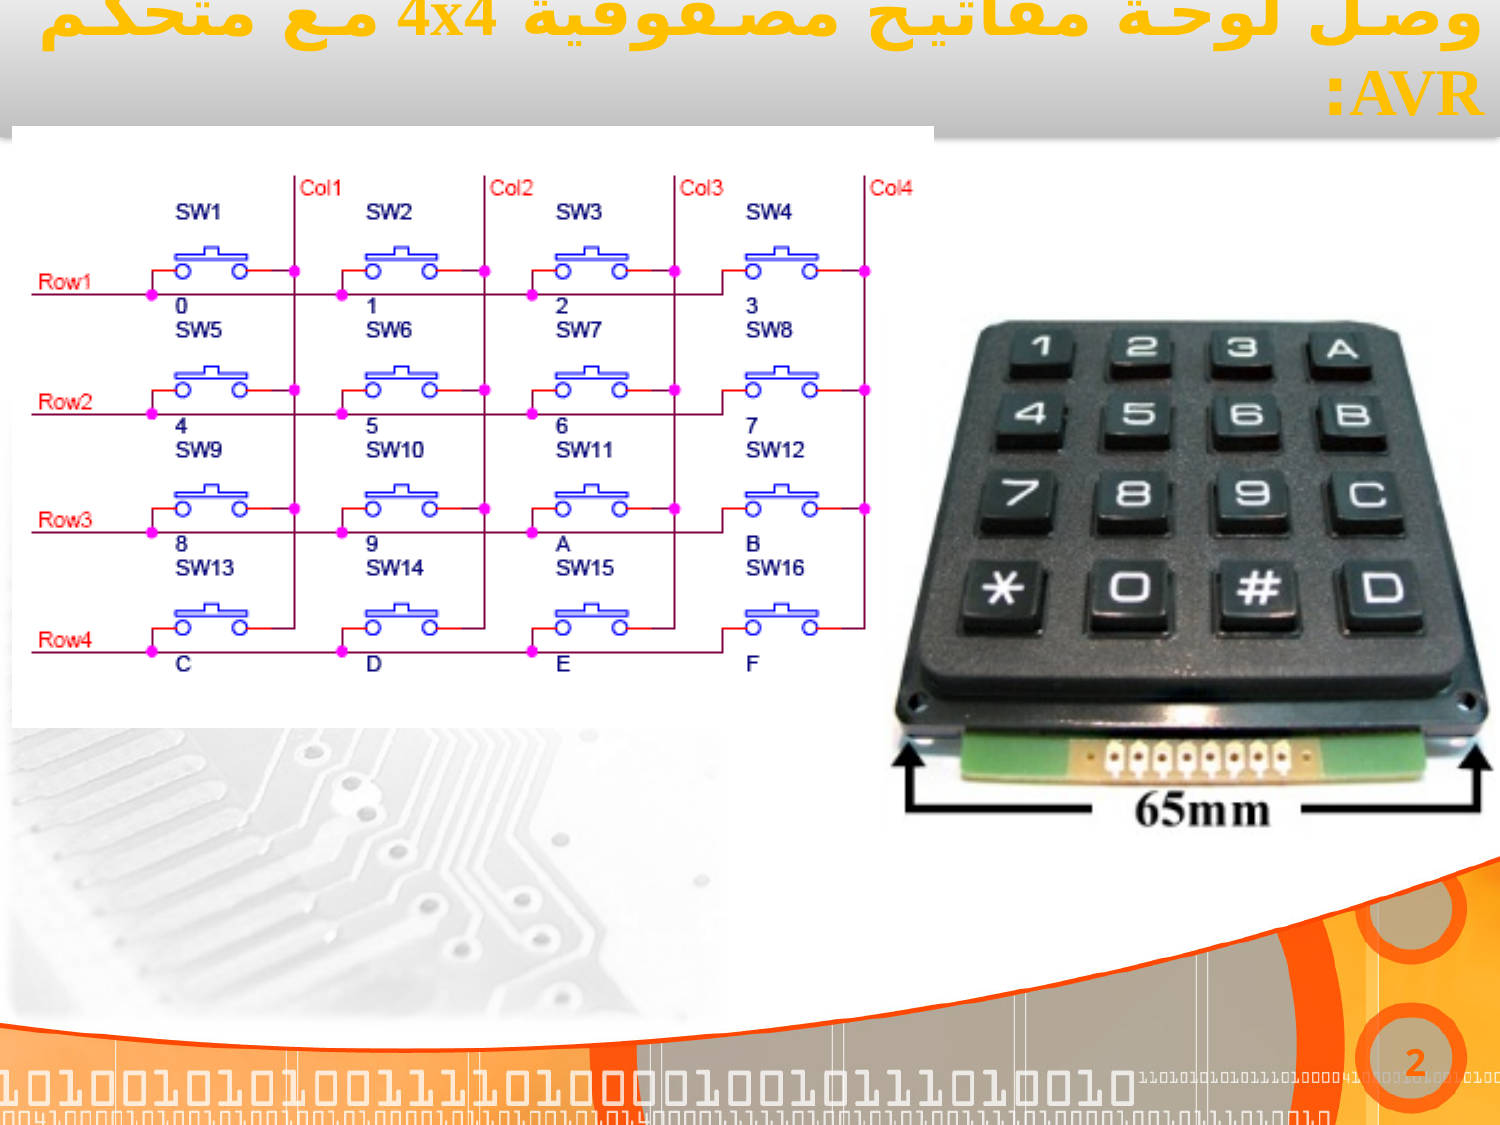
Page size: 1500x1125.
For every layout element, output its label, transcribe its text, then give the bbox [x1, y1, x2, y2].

picture [0, 126, 1500, 1125]
text_box Unleash your Creativity! [0, 125, 11, 396]
slide_number 2 [1358, 1031, 1442, 1091]
text_box وصل لوحة مفاتيح مصفوفية 4x4 مع متحكم AVR: [0, 0, 1500, 137]
